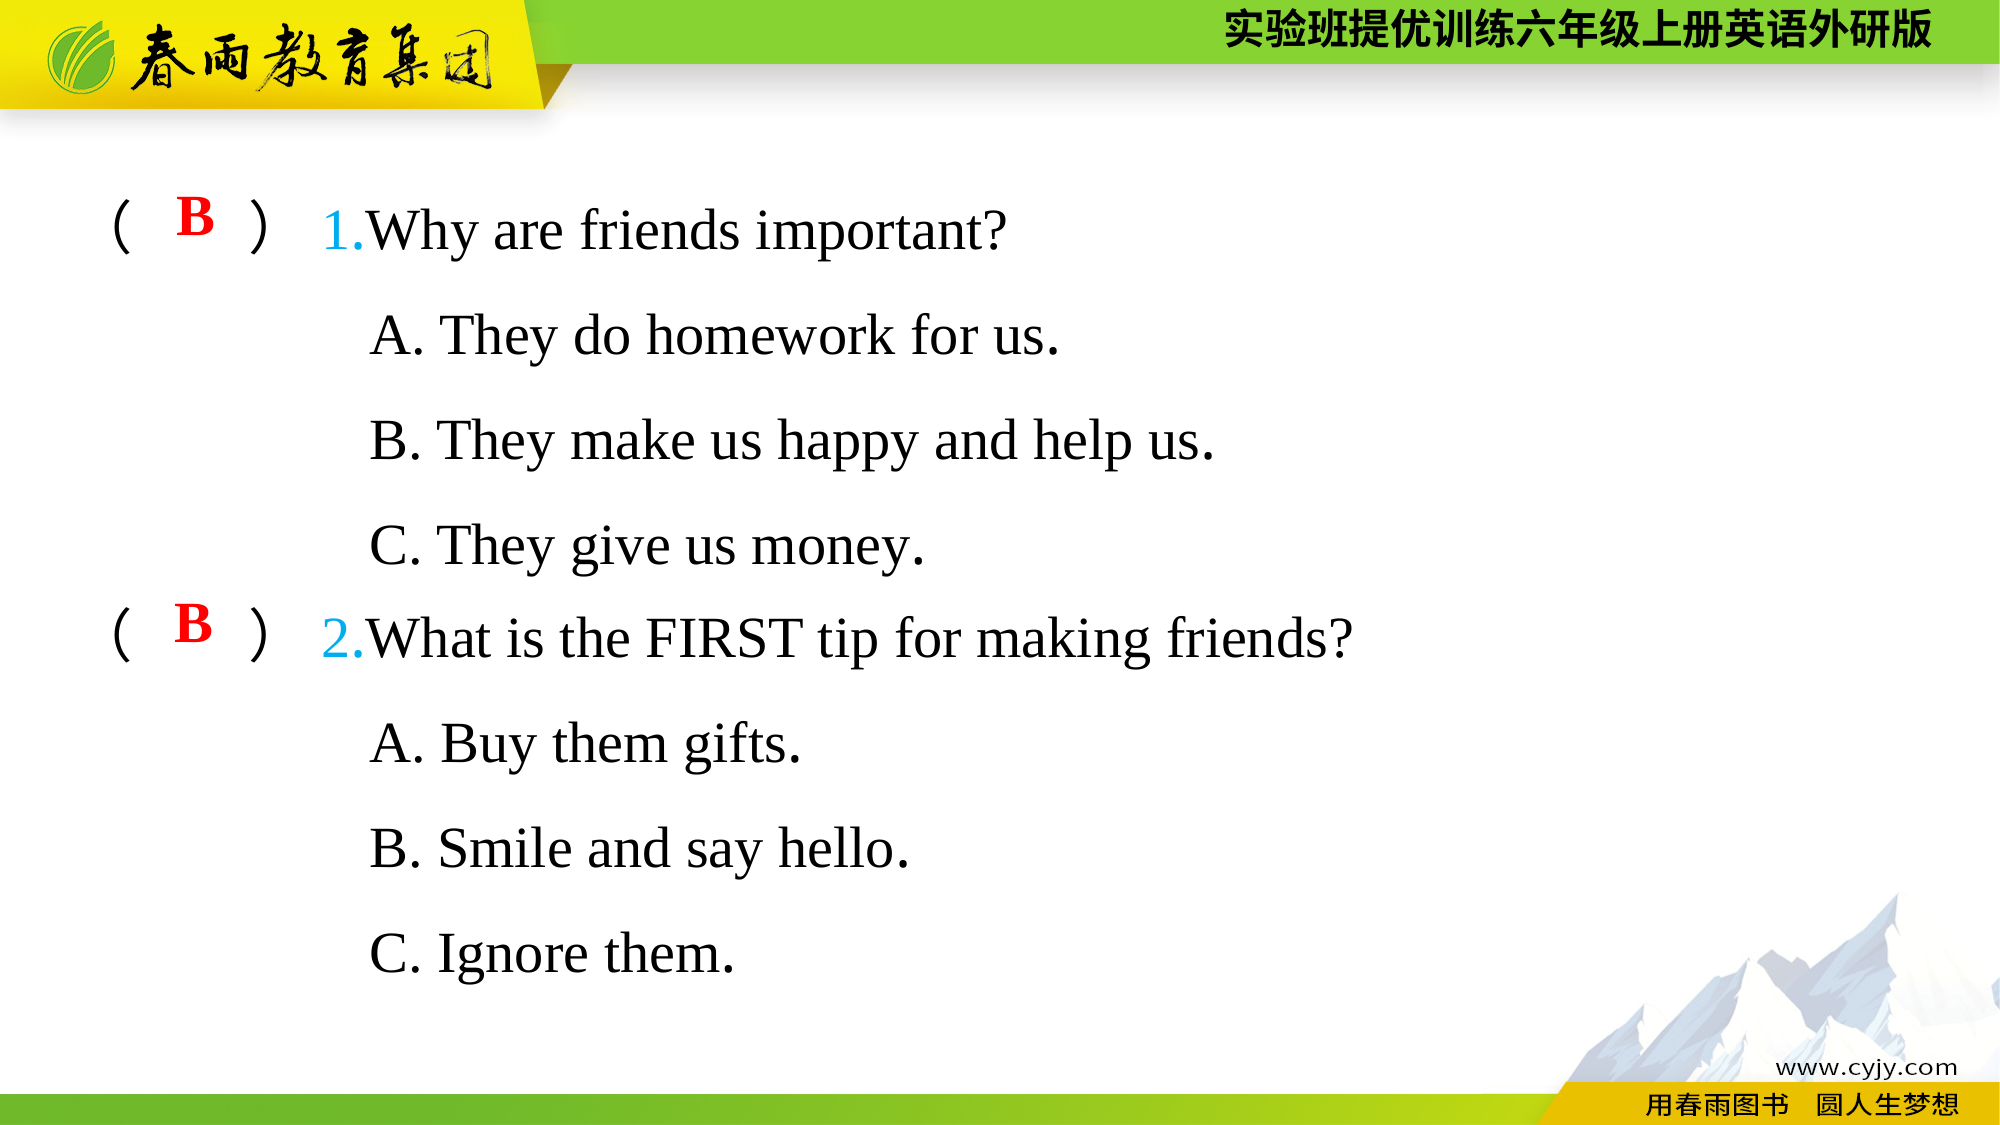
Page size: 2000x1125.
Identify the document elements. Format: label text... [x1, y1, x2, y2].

list （ ）2.What is the FIRST tip for making friends? A. Buy them gifts. B. Smile and say hello. C. Ignore them. [59, 584, 1944, 983]
text_box B [160, 584, 229, 662]
text_box （ ）1.Why are friends important? A. They do homework for us. B. They make us happy and help us. C. They give us money. [59, 148, 1944, 584]
picture [0, 0, 2000, 1125]
text_box B [161, 170, 231, 255]
